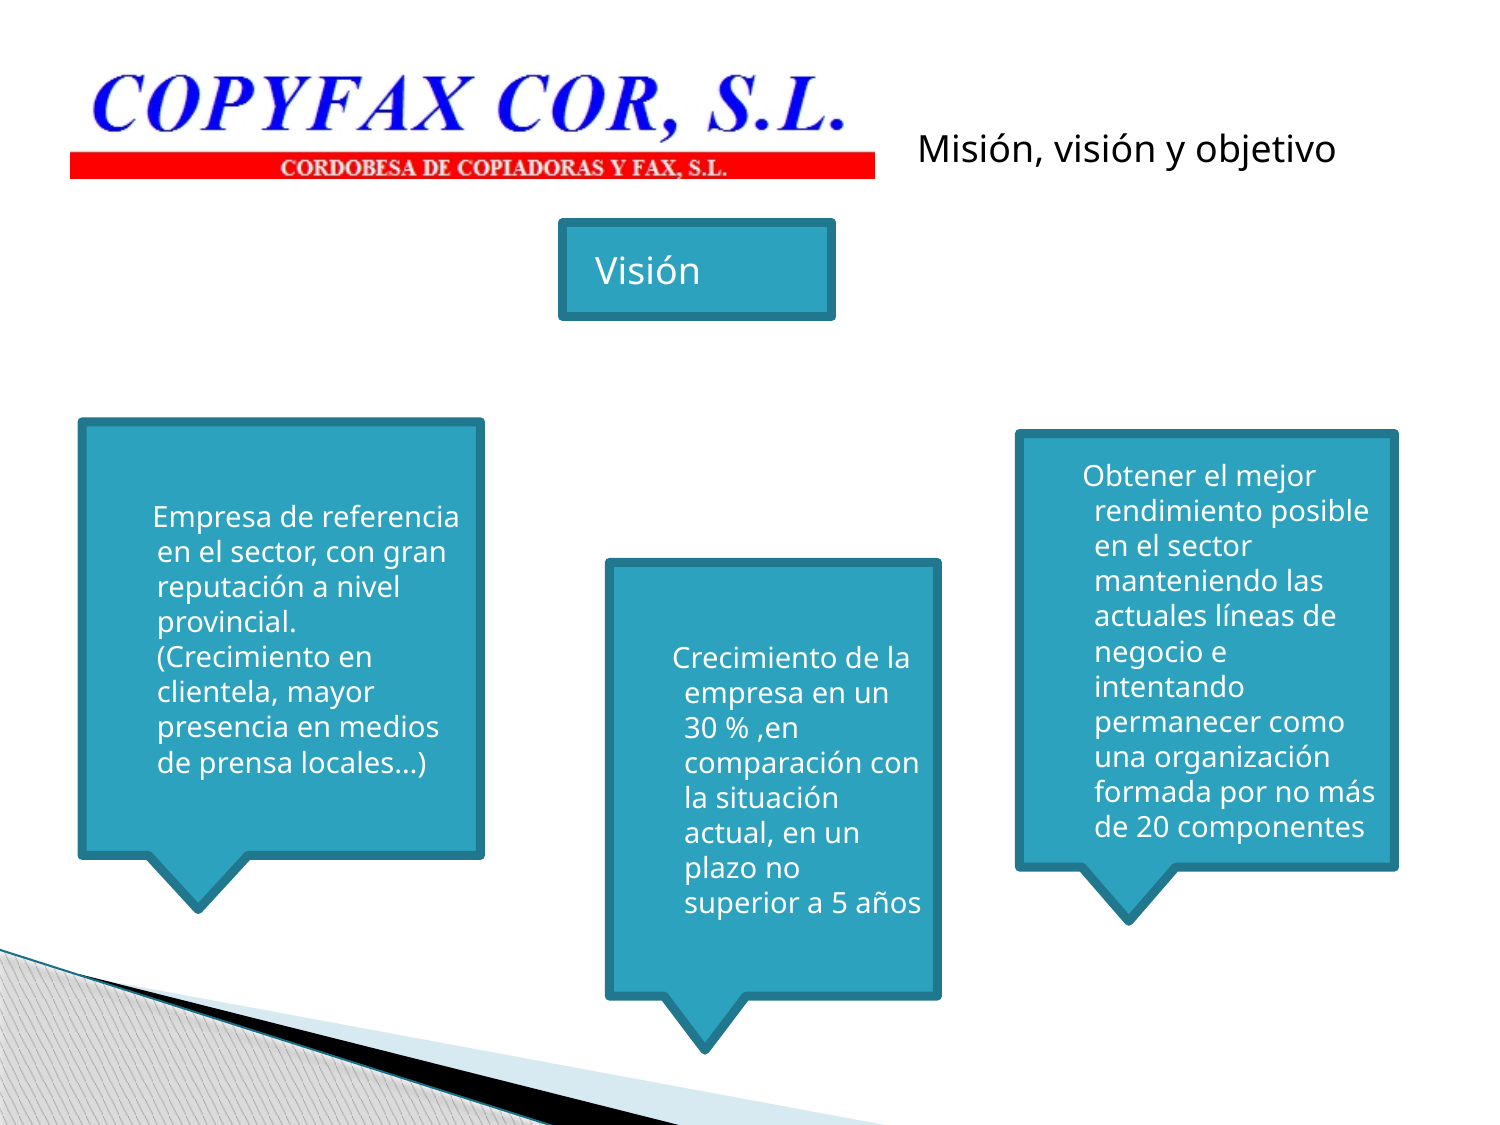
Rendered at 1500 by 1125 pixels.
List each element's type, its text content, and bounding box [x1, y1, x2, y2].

list Visión [558, 218, 836, 321]
title [75, 45, 1425, 233]
text_box Crecimiento de la empresa en un 30 % ,en comparación con la situación actual, en un plazo no superior a 5 años [604, 557, 942, 1055]
text_box Empresa de referencia en el sector, con gran reputación a nivel provincial. (Crecimiento en clientela, mayor presencia en medios de prensa locales…) [77, 417, 485, 915]
text_box Misión, visión y objetivo [902, 117, 1395, 177]
picture [70, 58, 876, 180]
text_box Obtener el mejor rendimiento posible en el sector manteniendo las actuales líneas de negocio e intentando permanecer como una organización formada por no más de 20 componentes [1014, 429, 1399, 926]
